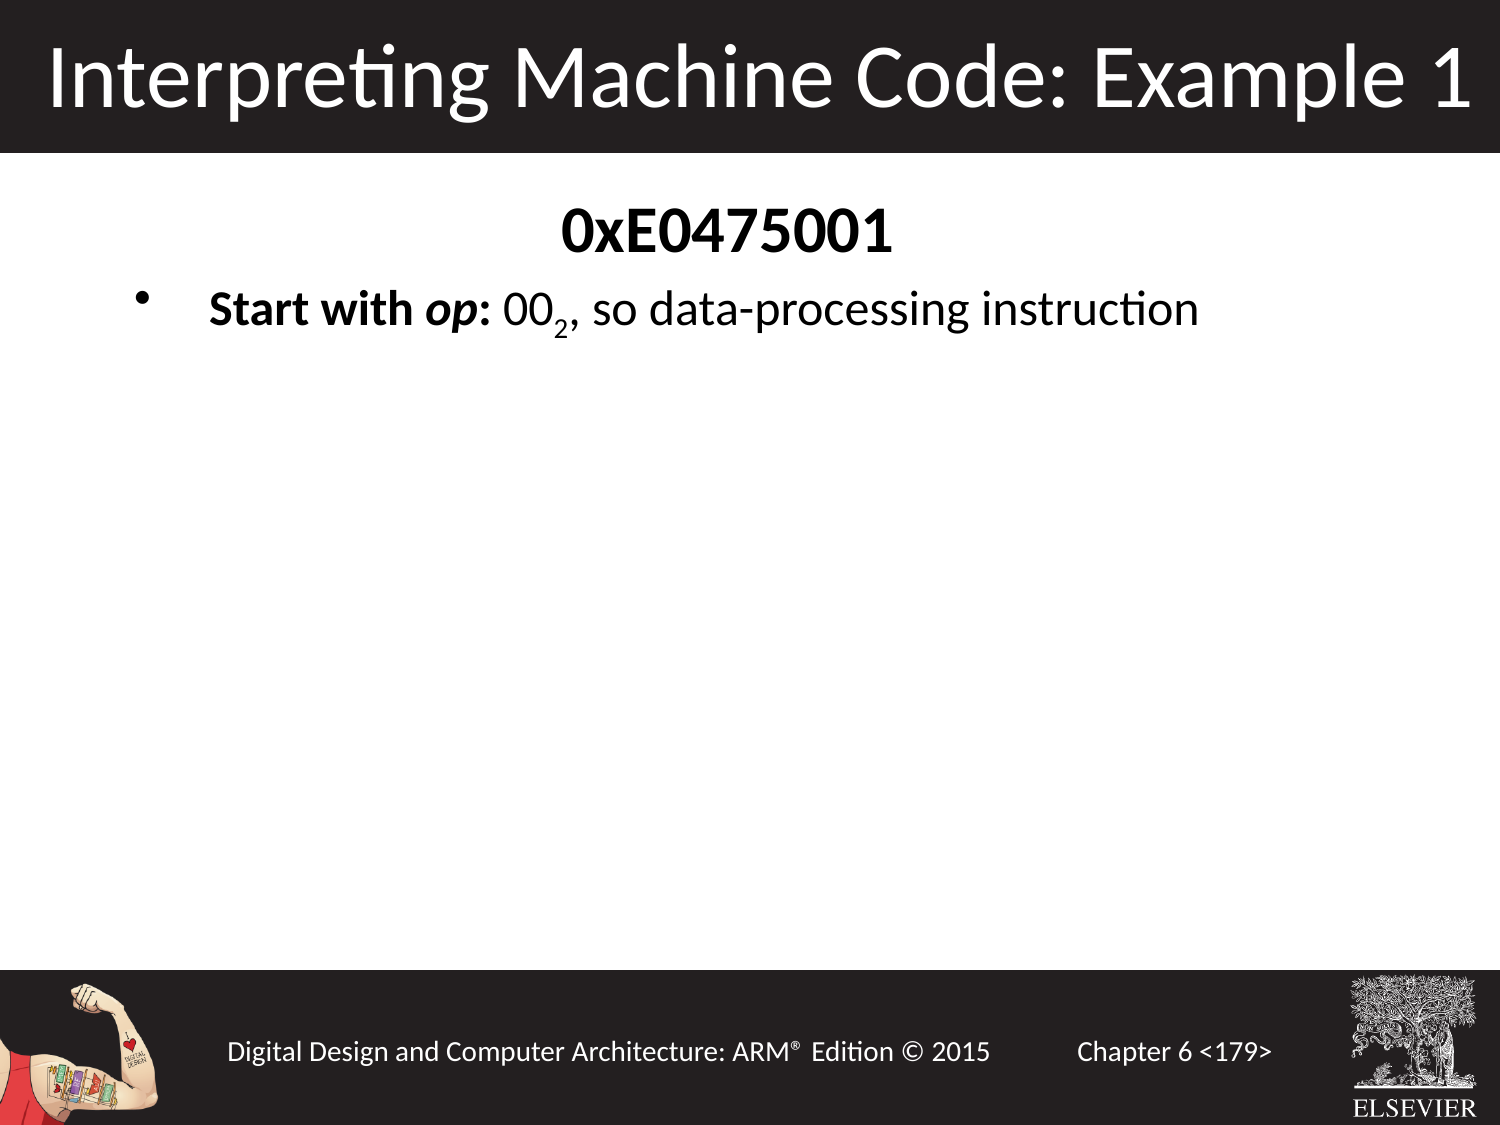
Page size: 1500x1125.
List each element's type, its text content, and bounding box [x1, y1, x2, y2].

picture [0, 979, 163, 1125]
picture [1350, 974, 1477, 1117]
text_box 0xE0475001 Start with op: 002, so data-processing instruction [44, 187, 1412, 1000]
text_box Interpreting Machine Code: Example 1 [31, 8, 1500, 133]
